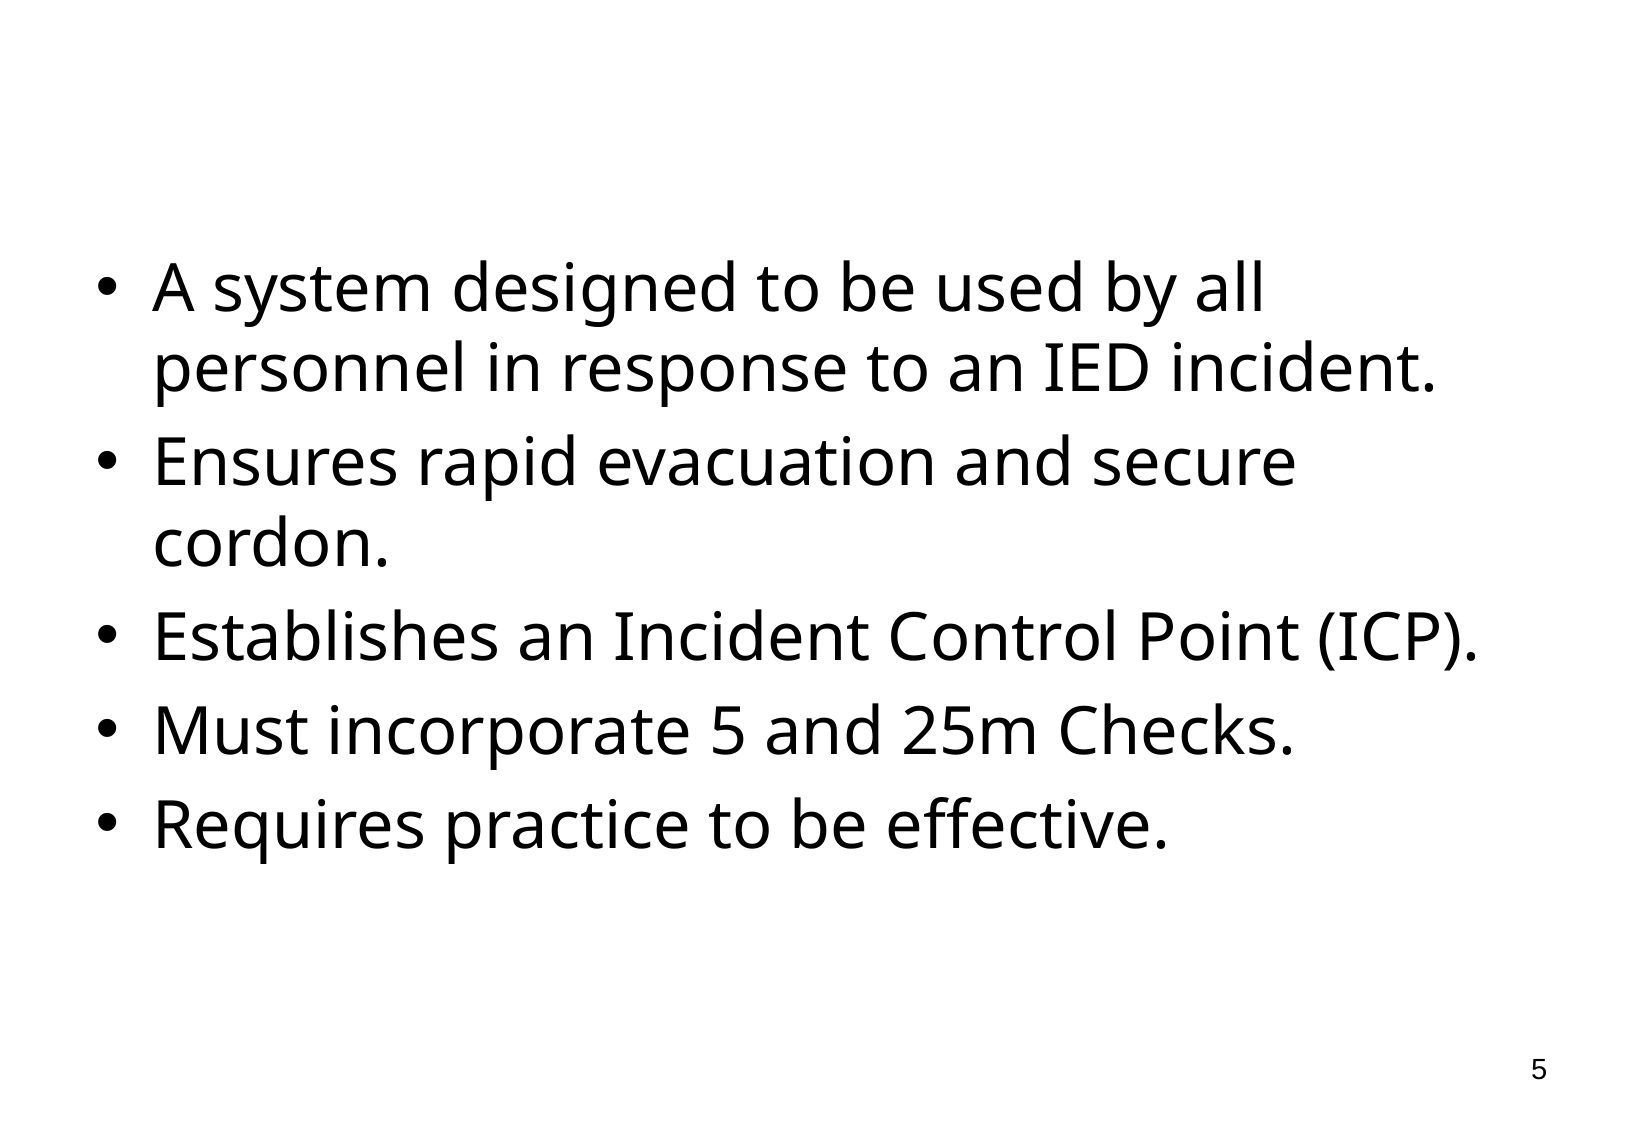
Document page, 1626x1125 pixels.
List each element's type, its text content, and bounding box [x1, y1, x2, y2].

list A system designed to be used by all personnel in response to an IED incident. Ensures rapid evacuation and secure cordon. Establishes an Incident Control Point (ICP). Must incorporate 5 and 25m Checks. Requires practice to be effective. [80, 237, 1544, 1063]
slide_number 5 [1212, 1042, 1563, 1103]
